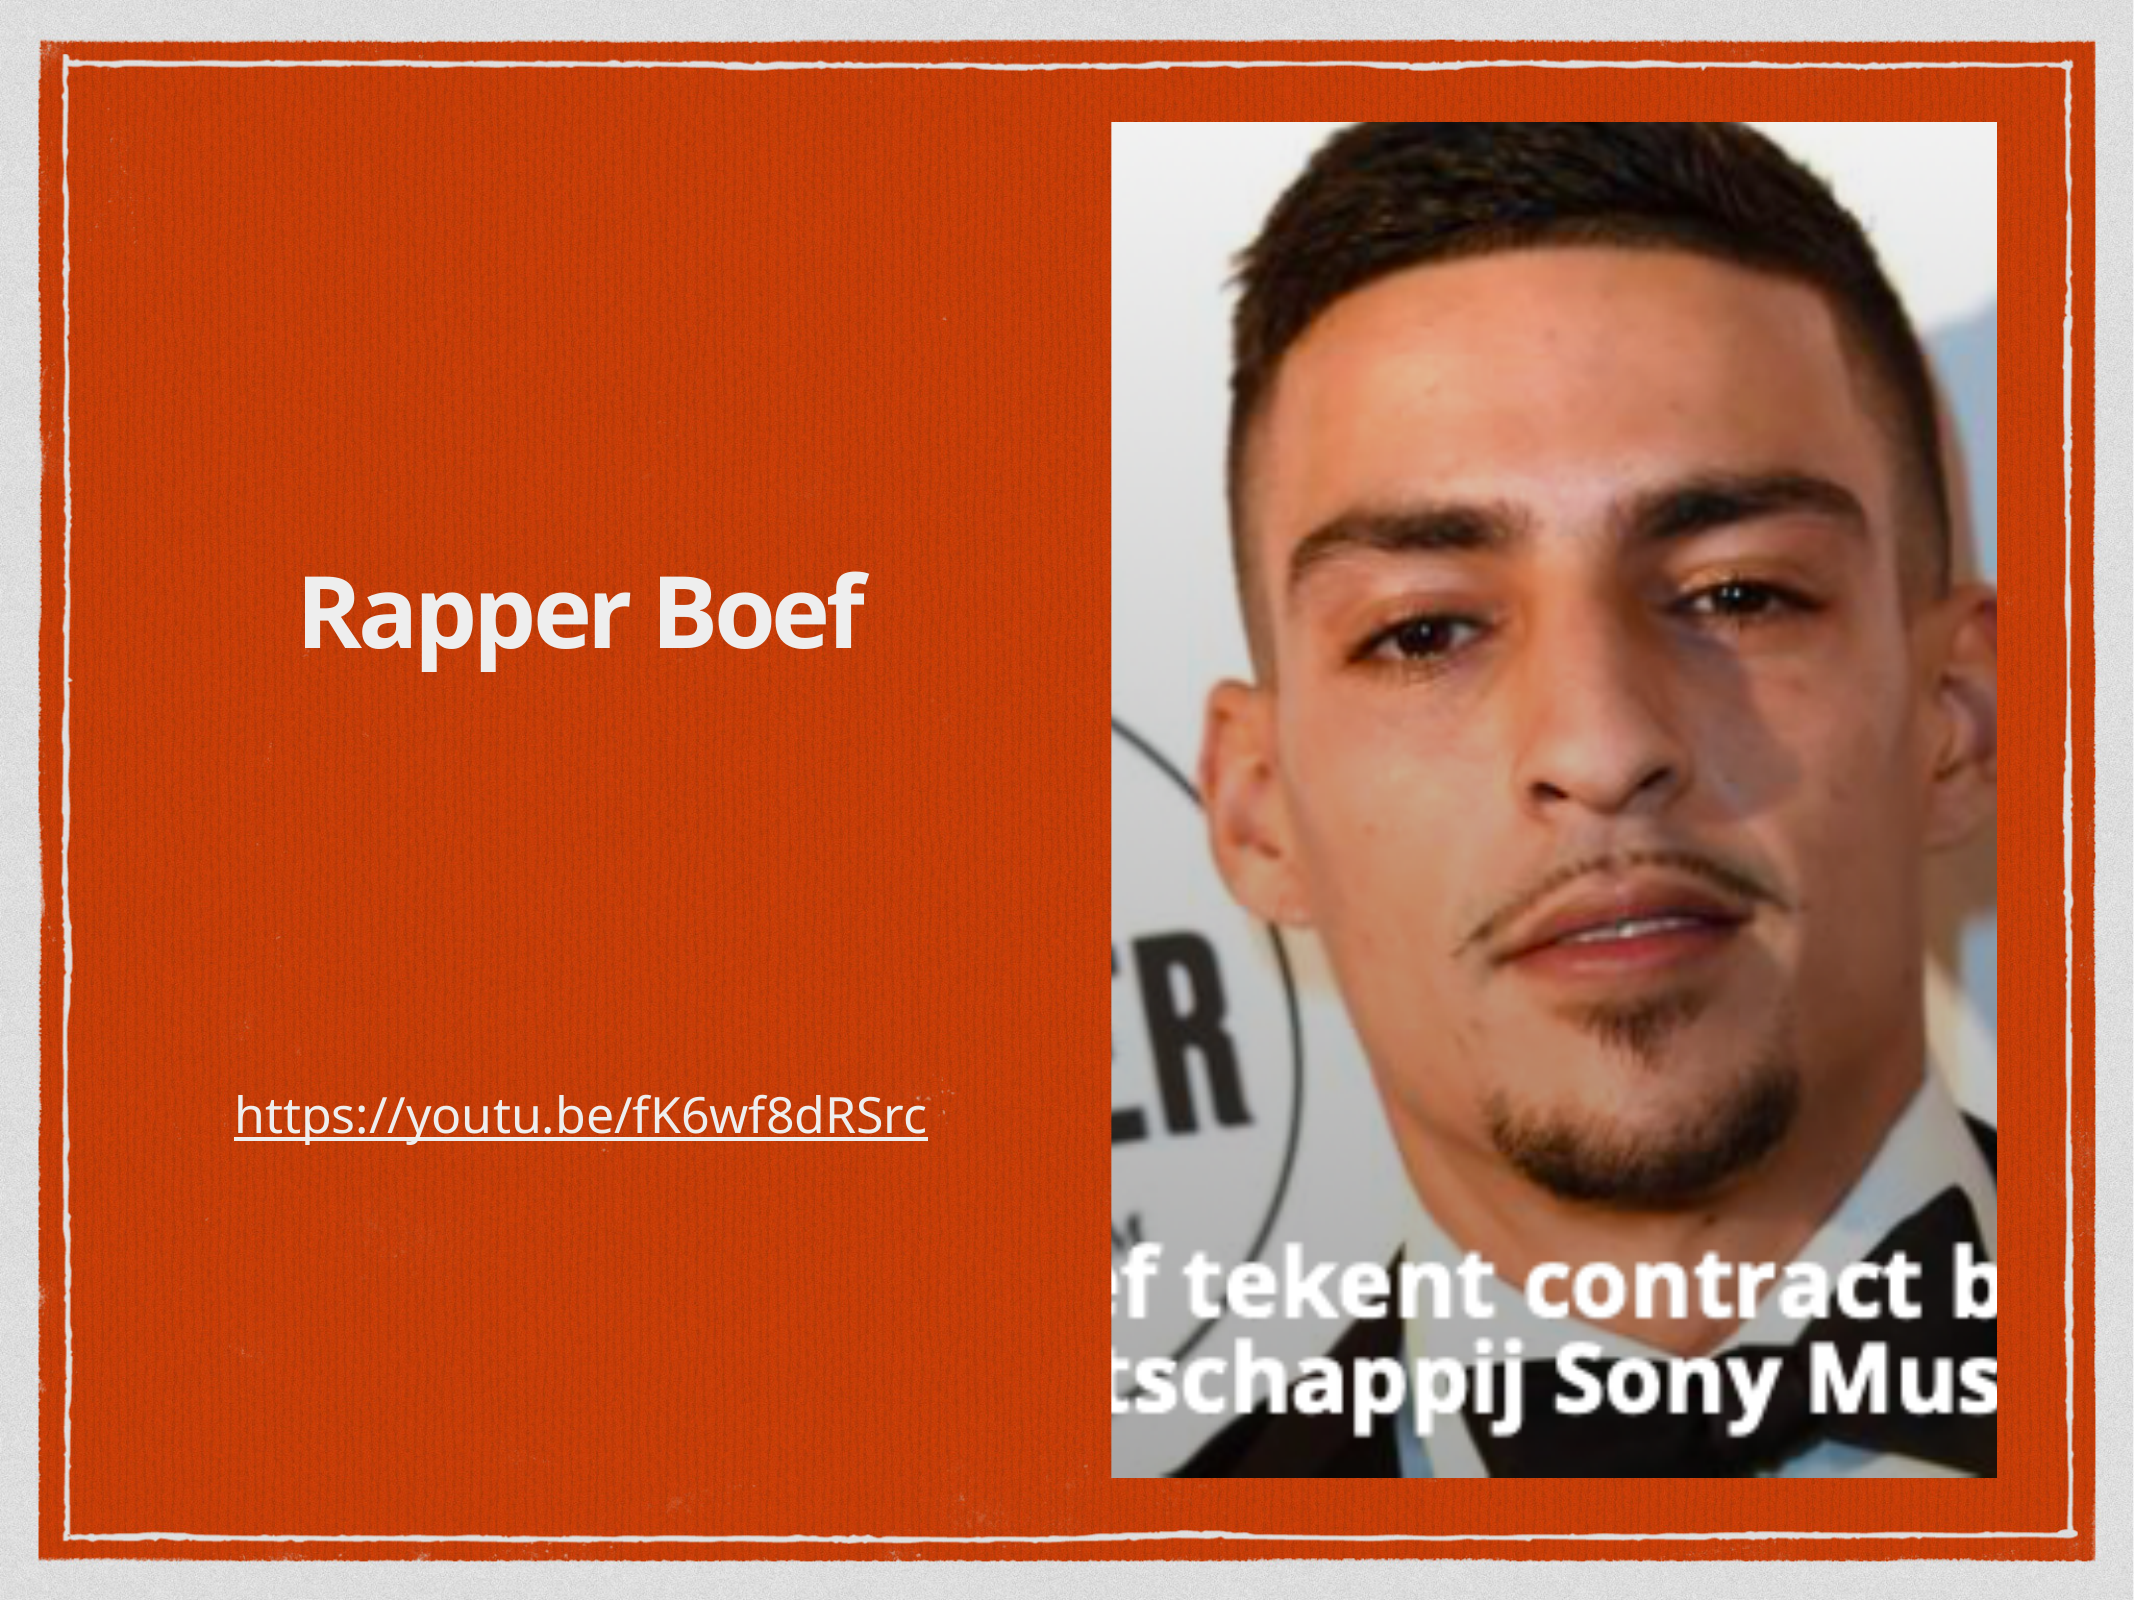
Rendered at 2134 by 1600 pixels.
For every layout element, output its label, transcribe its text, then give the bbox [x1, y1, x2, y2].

list https://youtu.be/fK6wf8dRSrc [122, 1074, 1040, 1600]
picture [0, 0, 2134, 1600]
title Rapper Boef [122, 391, 1040, 678]
